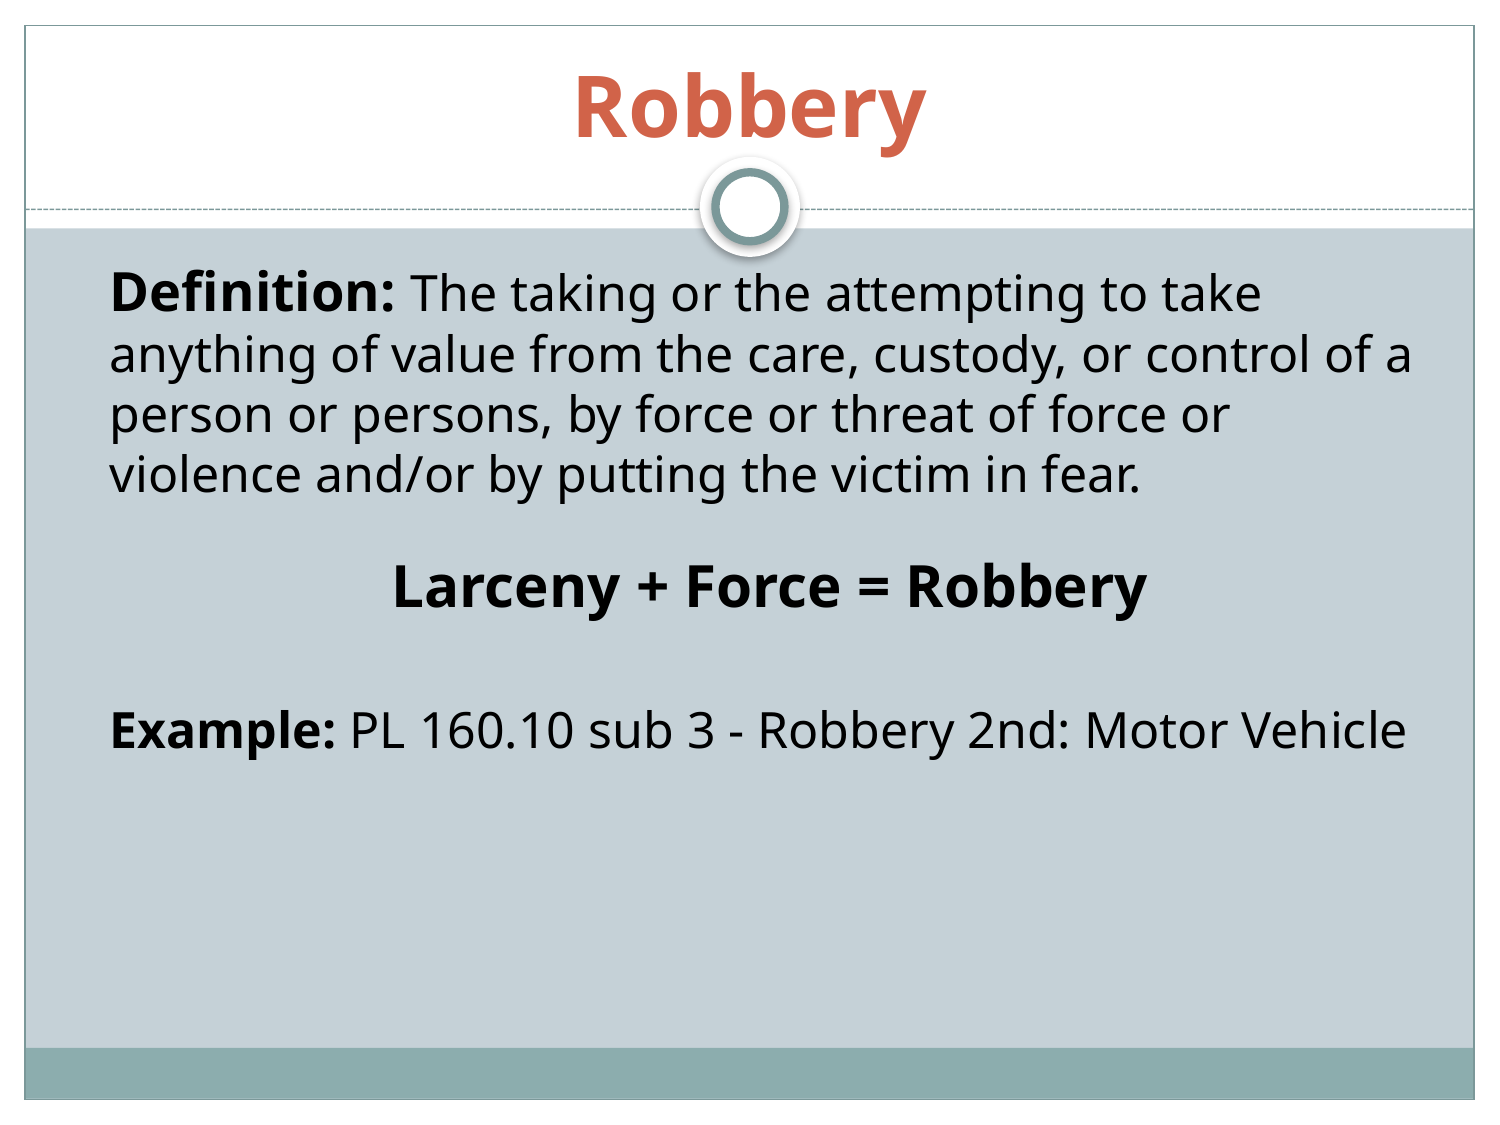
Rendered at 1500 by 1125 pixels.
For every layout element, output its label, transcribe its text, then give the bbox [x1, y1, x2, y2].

list Definition: The taking or the attempting to take anything of value from the care, custody, or control of a person or persons, by force or threat of force or violence and/or by putting the victim in fear. Larceny + Force = Robbery Example: PL 160.10 sub 3 - Robbery 2nd: Motor Vehicle [50, 249, 1445, 1000]
title Robbery [49, 37, 1450, 162]
